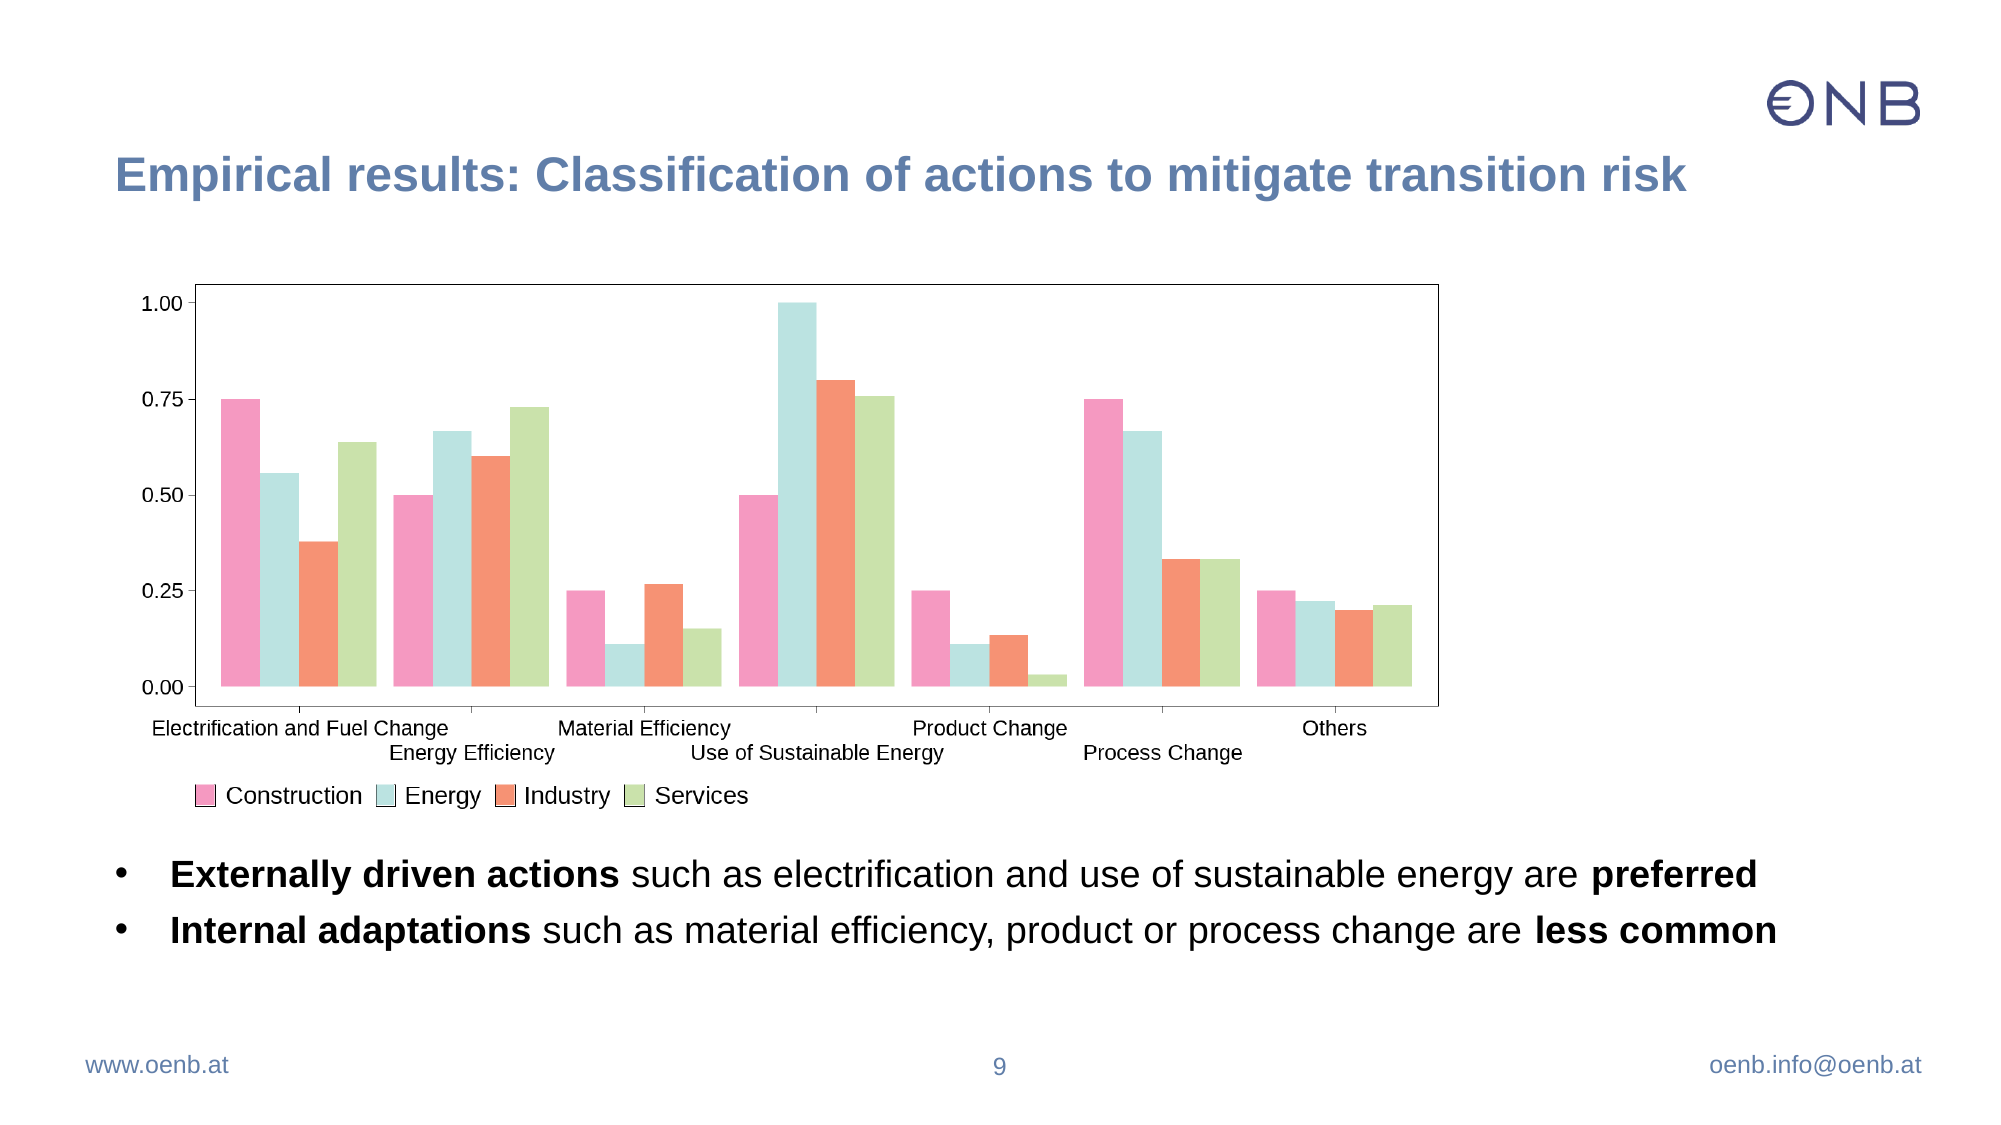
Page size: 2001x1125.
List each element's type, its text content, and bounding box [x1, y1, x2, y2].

title Empirical results: Classification of actions to mitigate transition risk [99, 137, 1900, 209]
picture [1767, 80, 1920, 126]
slide_number 9 [822, 1044, 1178, 1089]
text_box Externally driven actions such as electrification and use of sustainable energy are preferred Internal adaptations such as material efficiency, product or process change are less common [99, 841, 1874, 1035]
picture [113, 245, 1461, 842]
